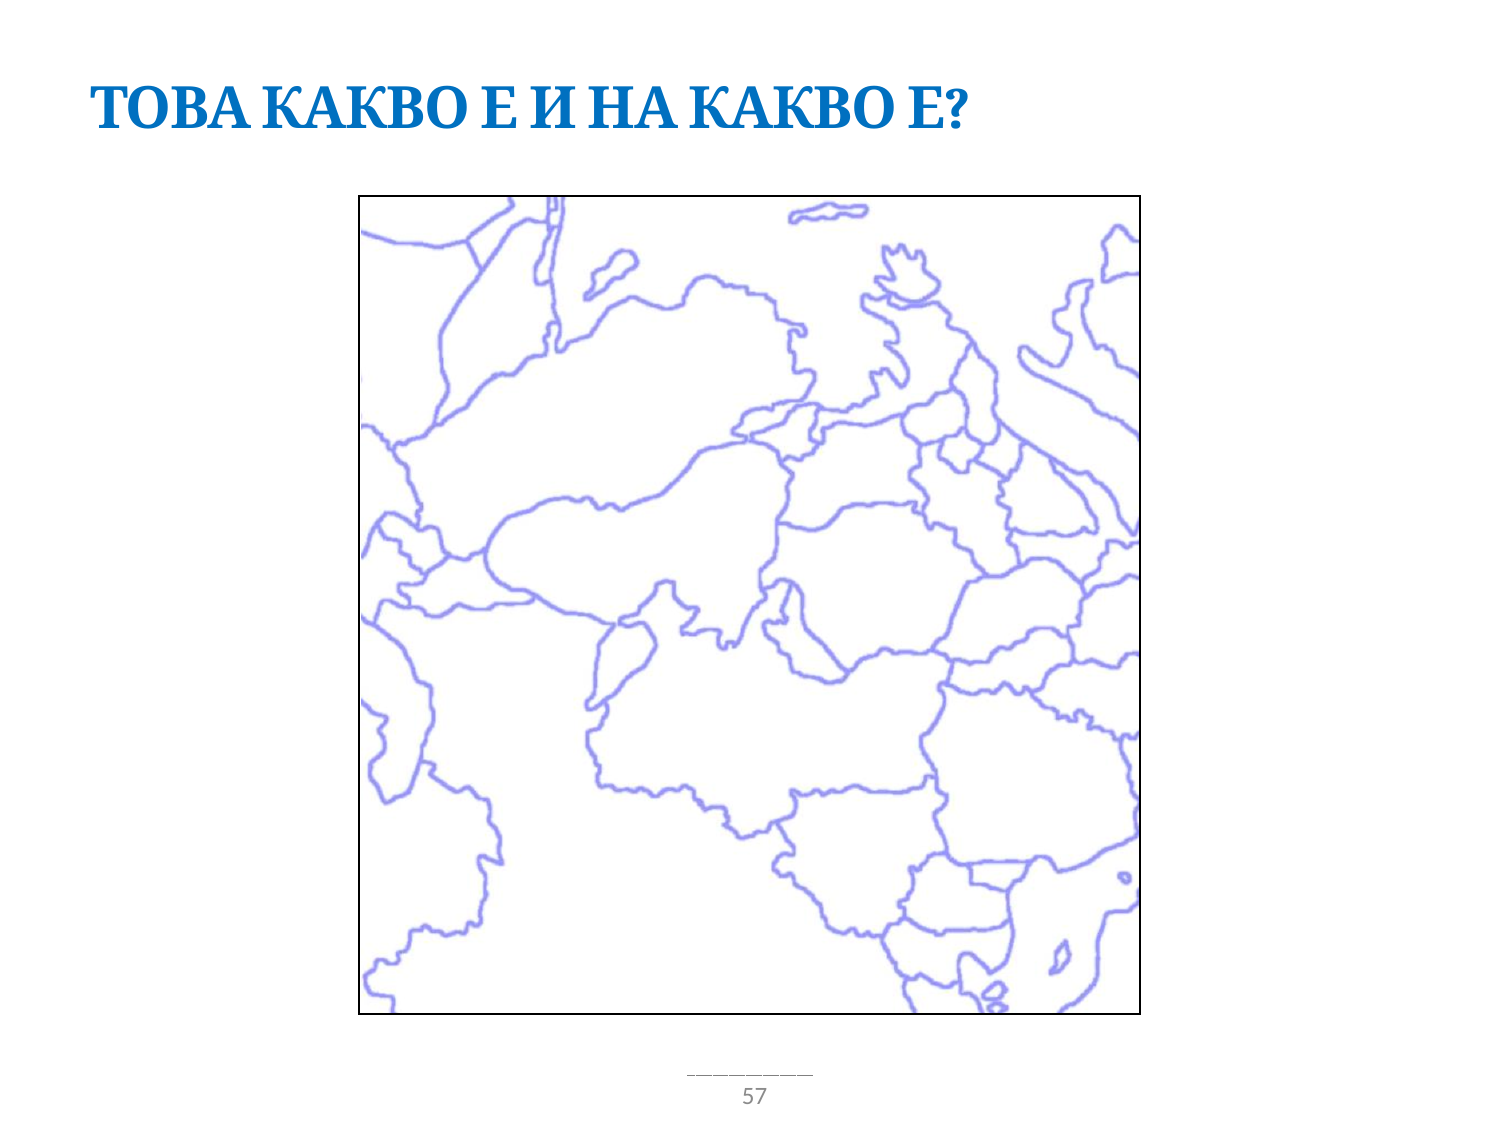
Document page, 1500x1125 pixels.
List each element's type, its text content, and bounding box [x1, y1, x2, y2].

slide_number 57 [579, 1065, 930, 1125]
list Това какво е и на какво е? [75, 62, 1450, 1063]
picture [359, 196, 1140, 1013]
